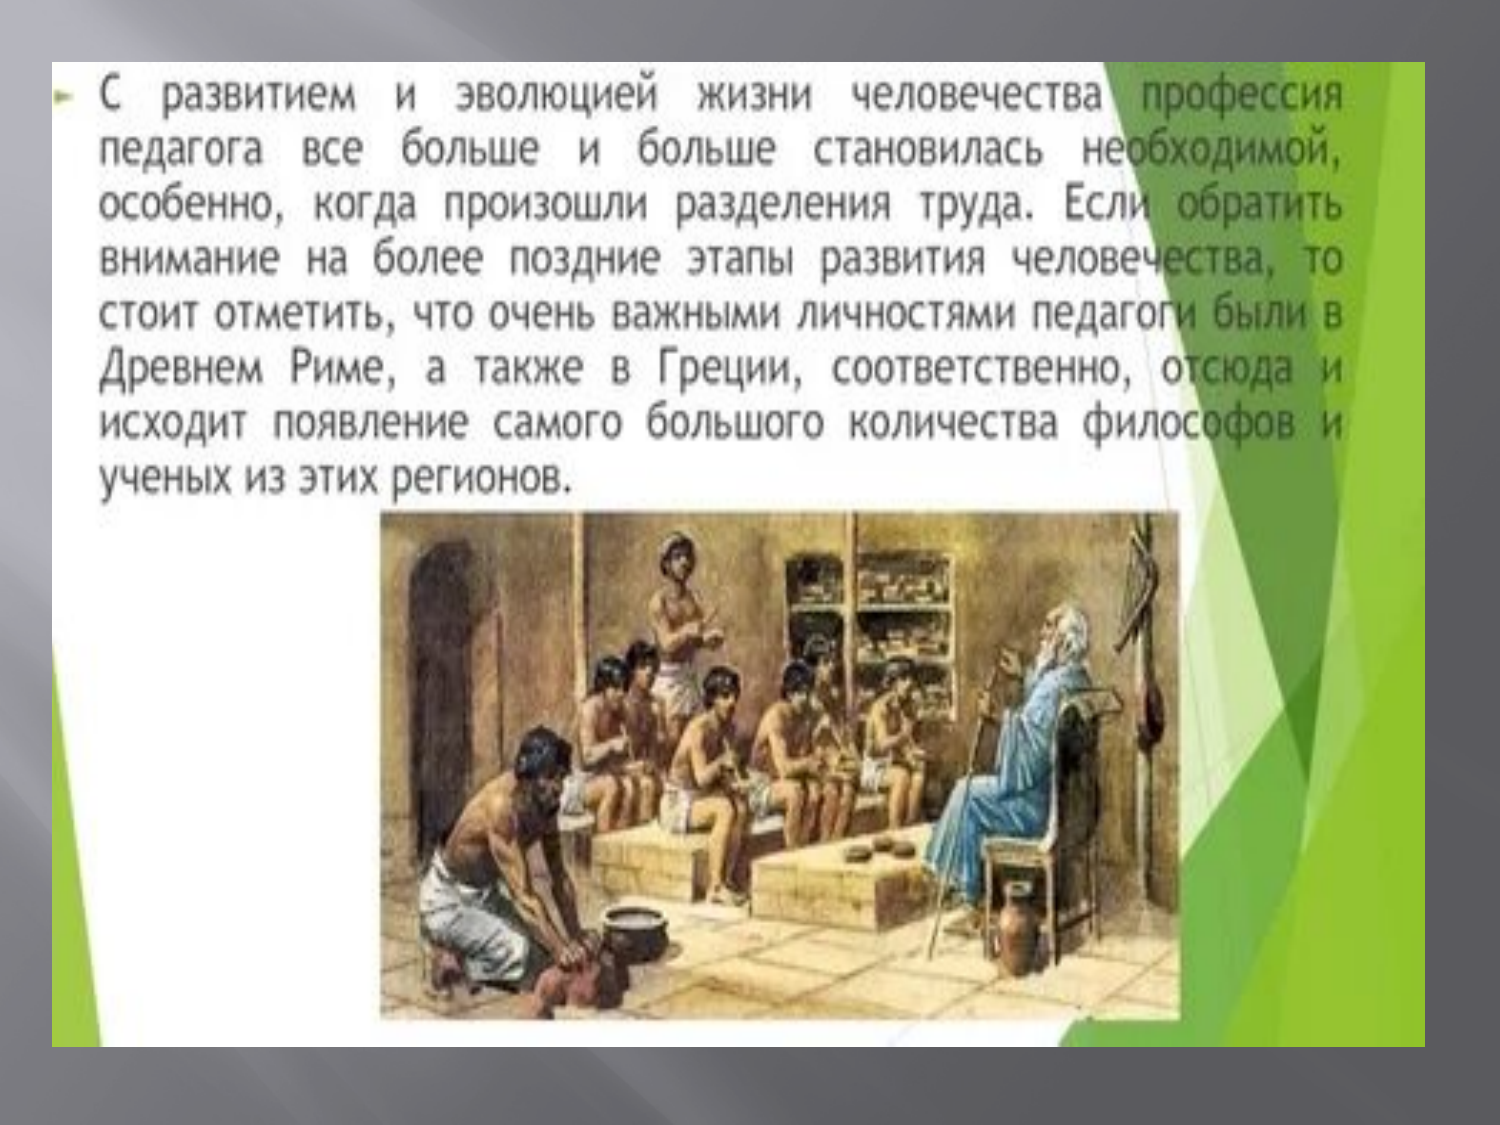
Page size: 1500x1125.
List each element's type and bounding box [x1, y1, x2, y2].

picture [52, 62, 1426, 1048]
